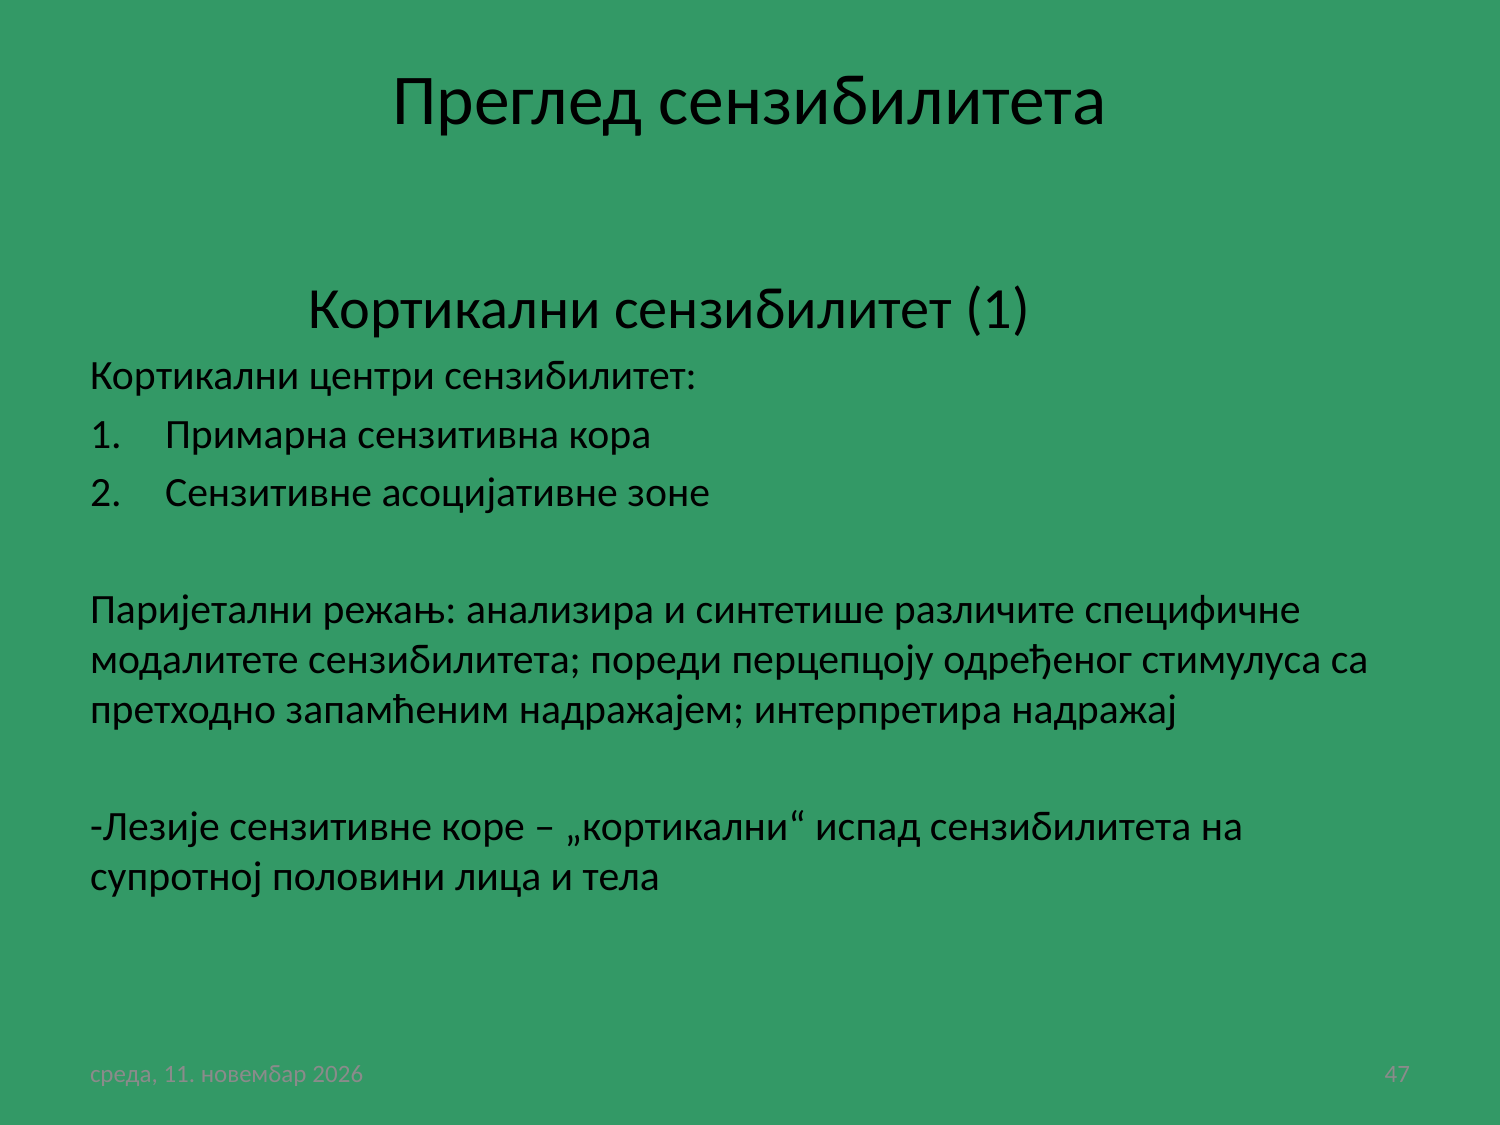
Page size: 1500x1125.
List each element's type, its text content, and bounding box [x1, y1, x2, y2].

list Кортикални сензибилитет (1) Кортикални центри сензибилитет: Примарна сензитивна кора Сензитивне асоцијативне зоне Паријетални режањ: анализира и синтетише различите специфичне модалитете сензибилитета; пореди перцепцоју одређеног стимулуса са претходно запамћеним надражајем; интерпретира надражај -Лезије сензитивне коре – „кортикални“ испад сензибилитета на супротној половини лица и тела [75, 262, 1425, 1005]
slide_number субота, 30. јануар 2021 [75, 1042, 425, 1103]
slide_number 47 [1074, 1042, 1425, 1103]
title Преглед сензибилитета [75, 45, 1425, 233]
